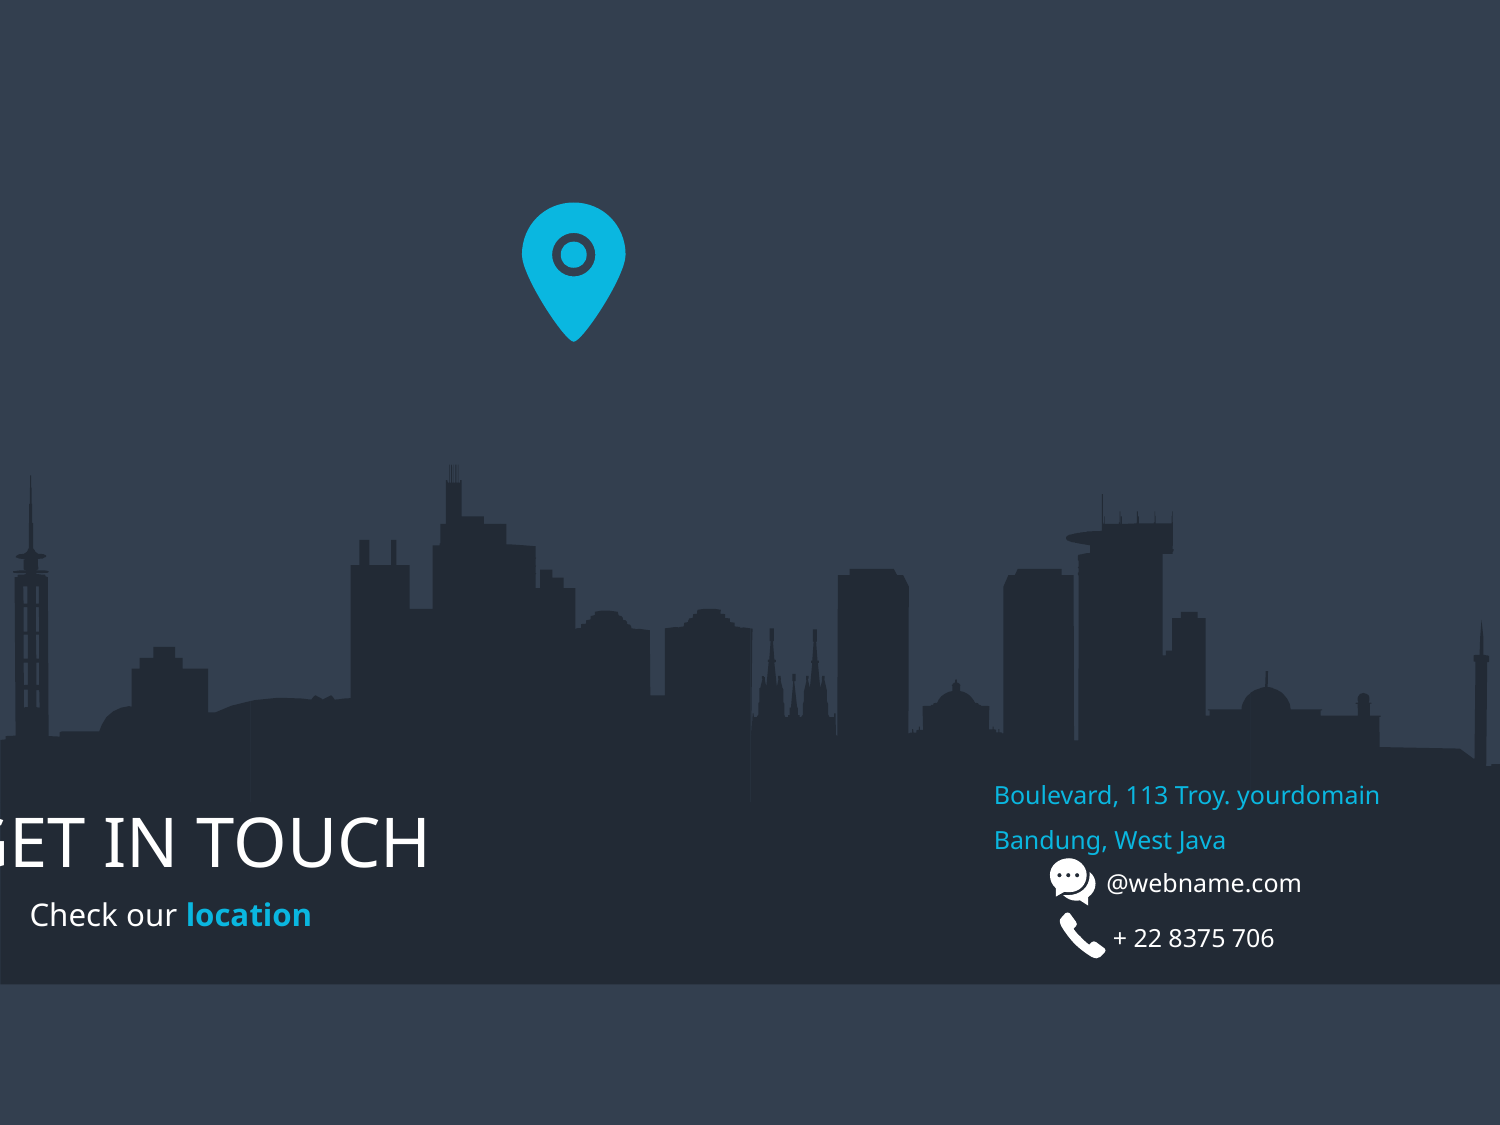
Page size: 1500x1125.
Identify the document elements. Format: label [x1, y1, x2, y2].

text_box [521, 202, 626, 342]
text_box [0, 464, 1500, 985]
